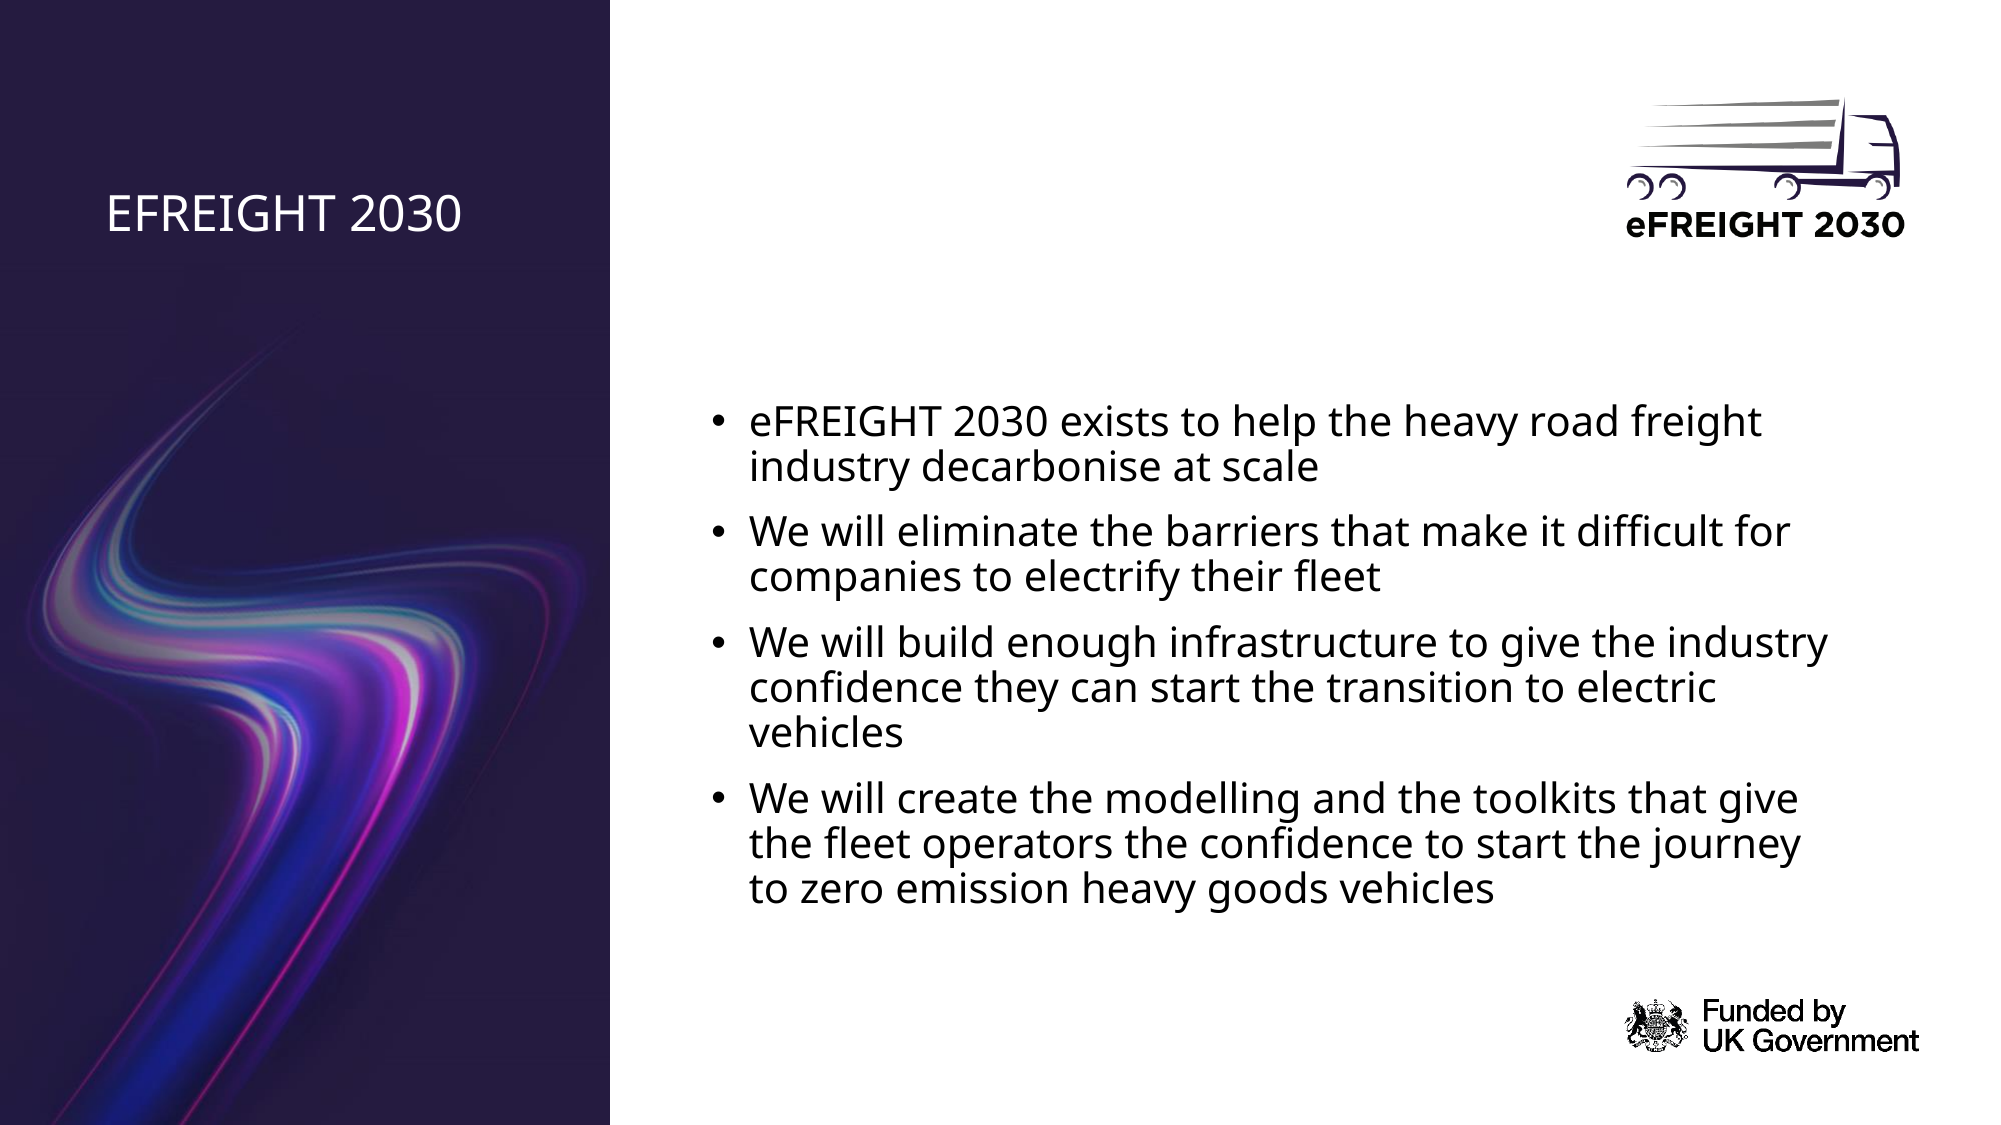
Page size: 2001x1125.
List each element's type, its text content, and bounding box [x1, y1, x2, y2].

picture [1617, 991, 1926, 1059]
list eFREIGHT 2030 exists to help the heavy road freight industry decarbonise at scale We will eliminate the barriers that make it difficult for companies to electrify their fleet We will build enough infrastructure to give the industry confidence they can start the transition to electric vehicles We will create the modelling and the toolkits that give the fleet operators the confidence to start the journey to zero emission heavy goods vehicles [696, 299, 1863, 1014]
title Efreight 2030 [90, 154, 597, 277]
picture [0, 0, 610, 1125]
